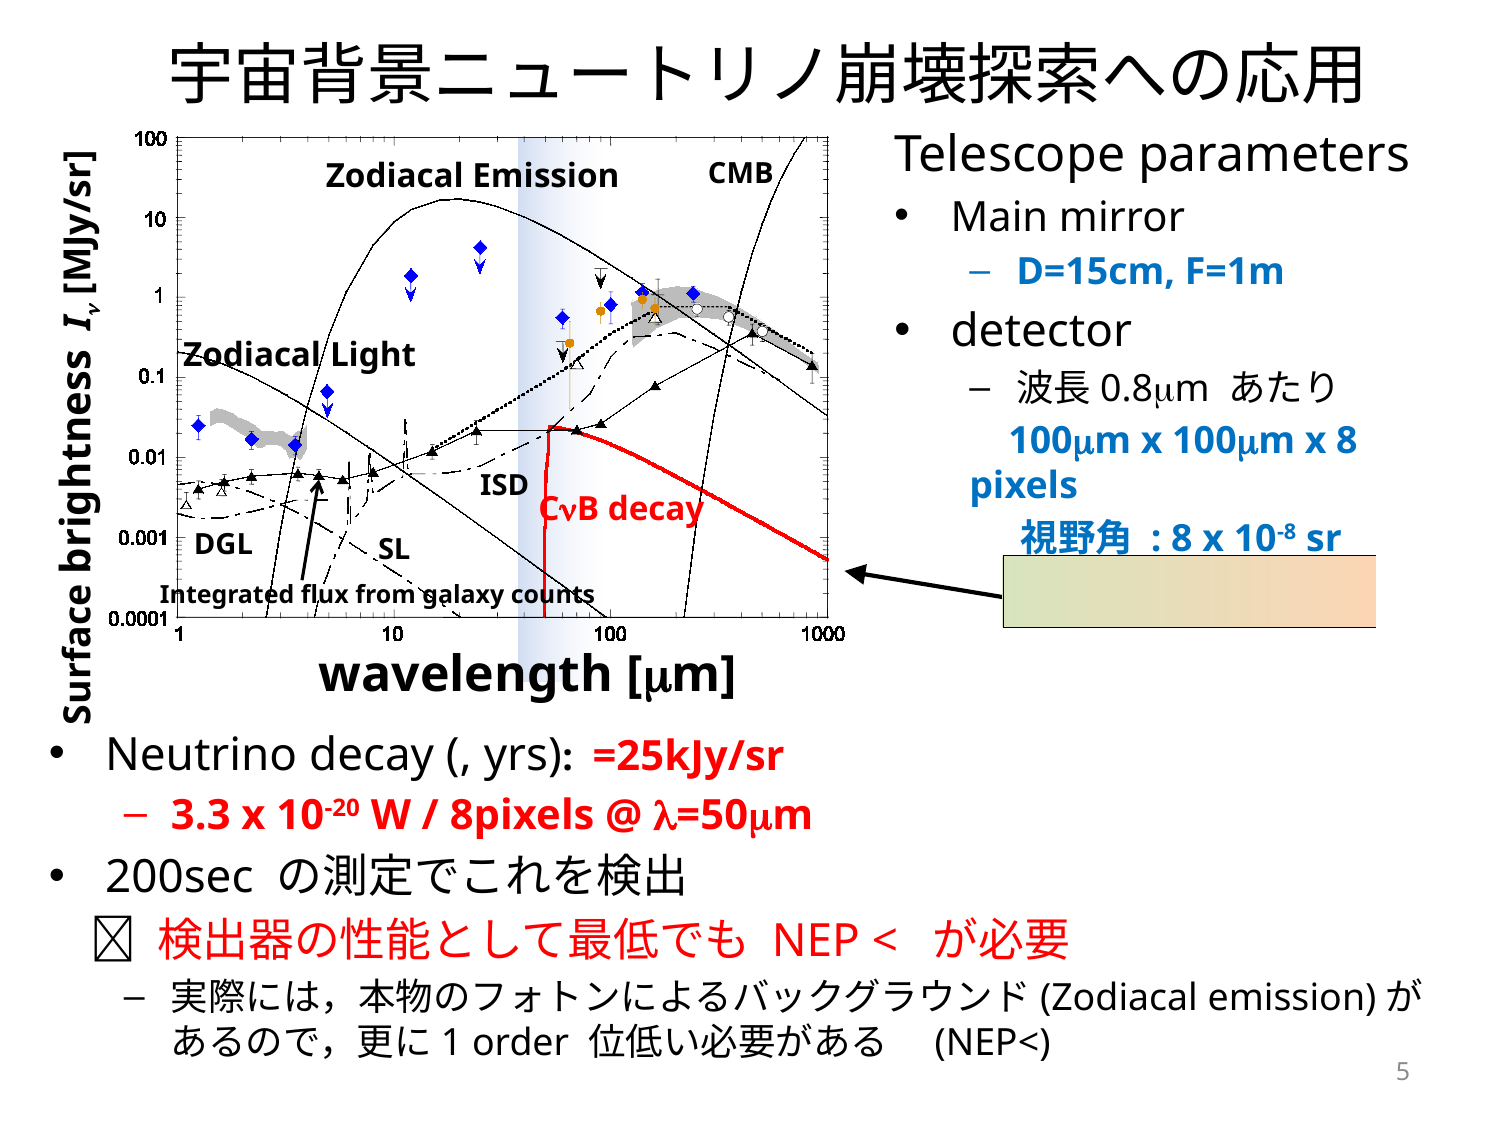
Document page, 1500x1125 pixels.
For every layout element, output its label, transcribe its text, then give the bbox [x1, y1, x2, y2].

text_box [40, 130, 845, 699]
text_box [194, 1003, 1500, 1125]
list Telescope parameters Main mirror D=15cm, F=1m detector 波長0.8m あたり 100m x 100m x 8 pixels 視野角 : 8 x 10-8 sr [879, 113, 1483, 598]
text_box [850, 564, 879, 585]
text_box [301, 479, 314, 581]
title 宇宙背景ニュートリノ崩壊探索への応用 [64, 15, 1471, 129]
